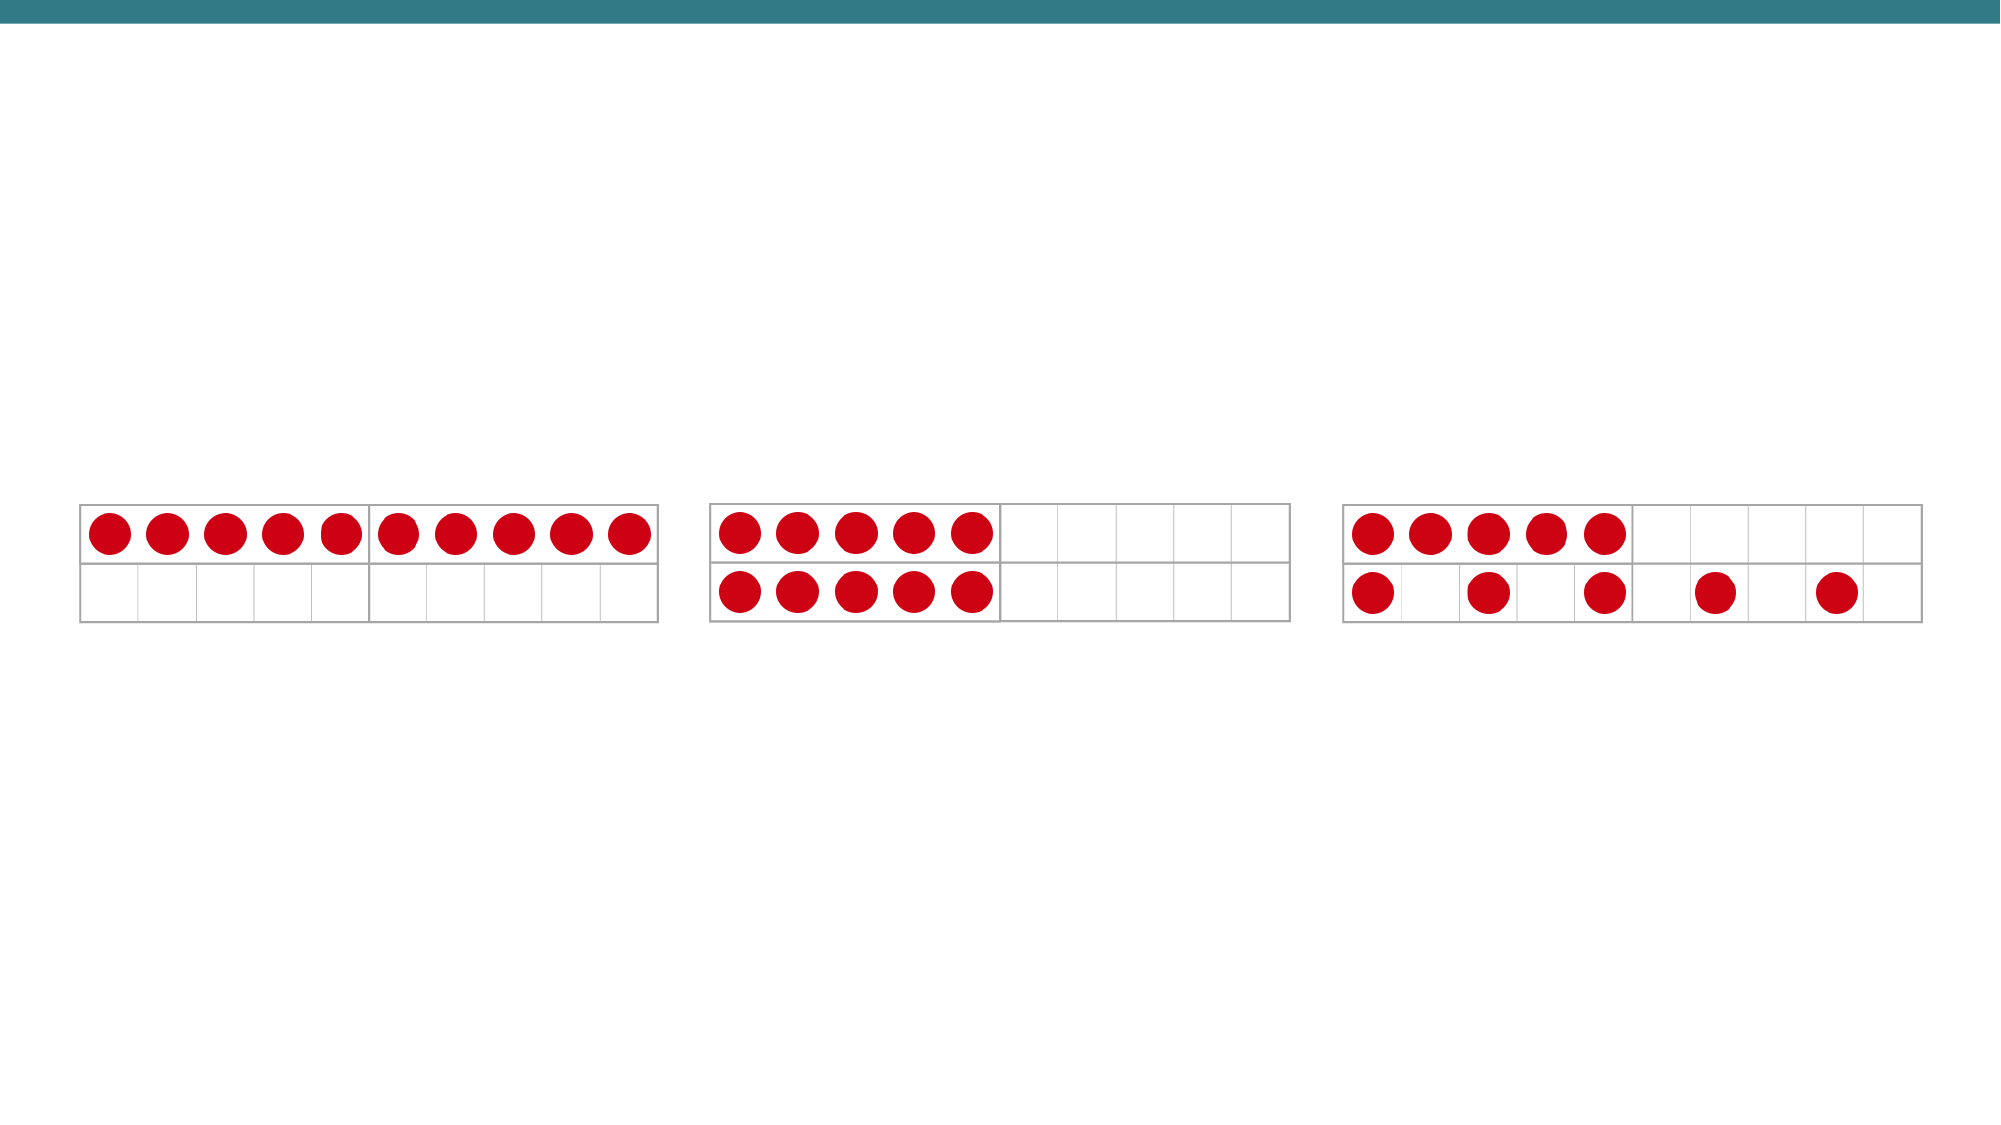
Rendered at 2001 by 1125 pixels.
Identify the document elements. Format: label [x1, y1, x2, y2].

picture [72, 498, 664, 627]
picture [704, 497, 1296, 628]
picture [1335, 497, 1927, 628]
